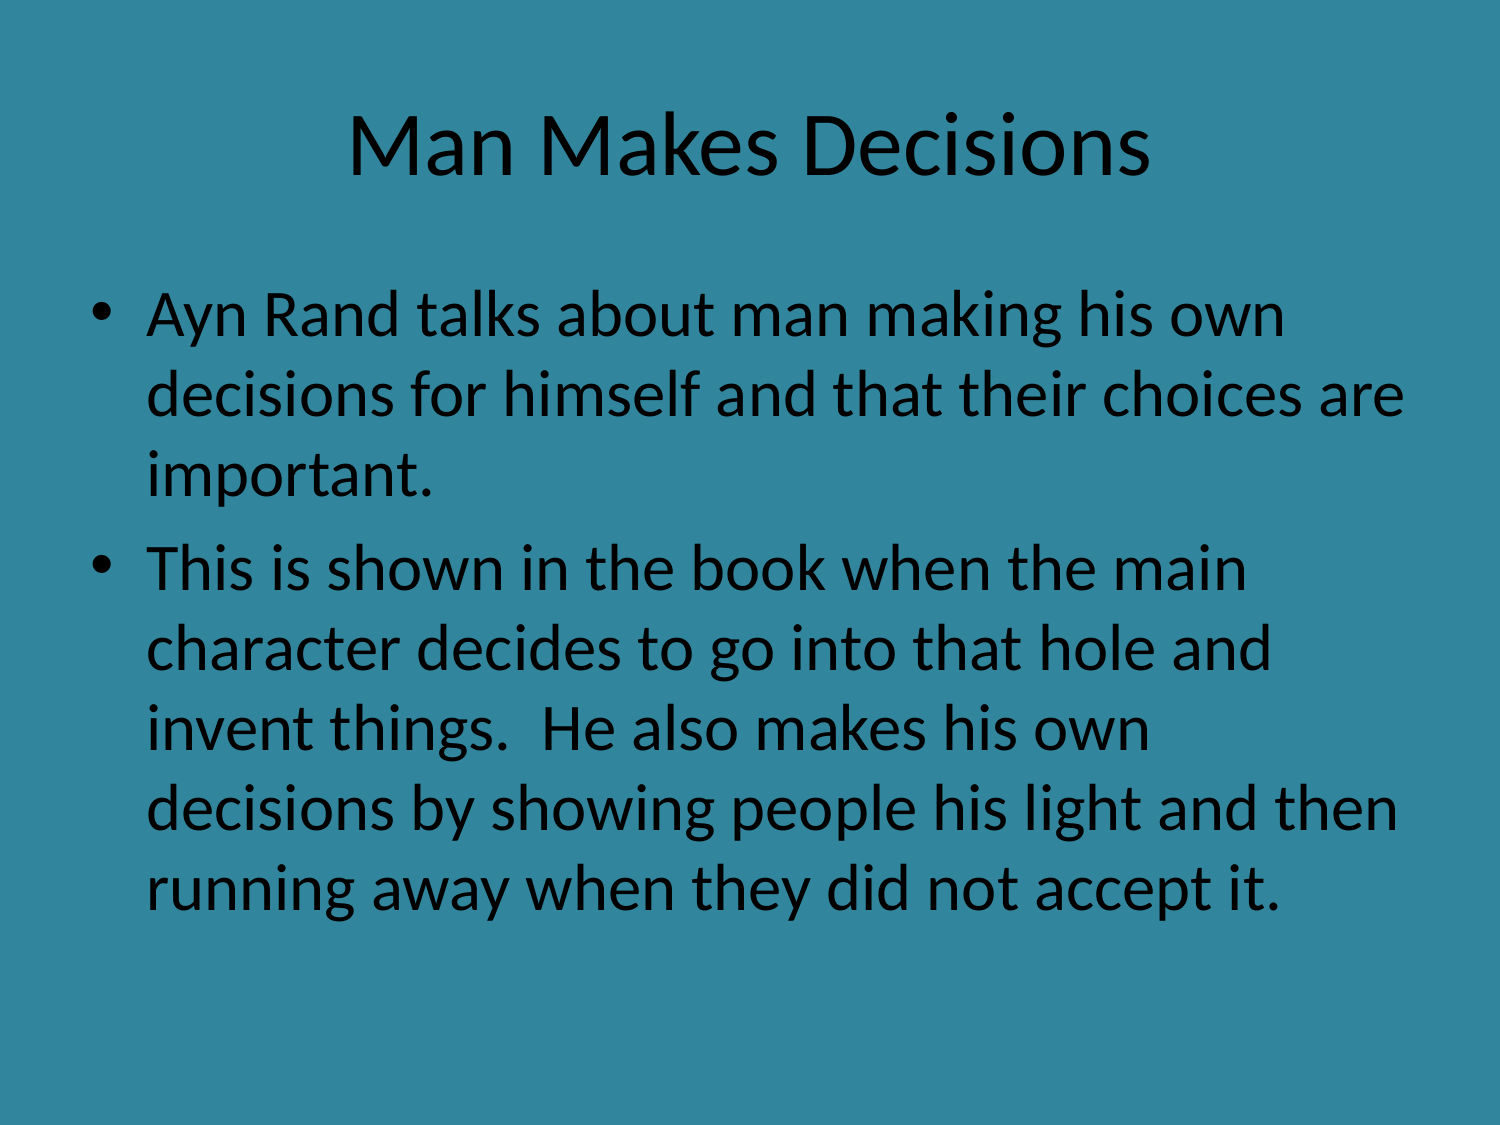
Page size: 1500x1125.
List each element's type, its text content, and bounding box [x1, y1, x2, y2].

list Ayn Rand talks about man making his own decisions for himself and that their choices are important. This is shown in the book when the main character decides to go into that hole and invent things. He also makes his own decisions by showing people his light and then running away when they did not accept it. [75, 262, 1425, 1005]
title Man Makes Decisions [75, 45, 1425, 233]
